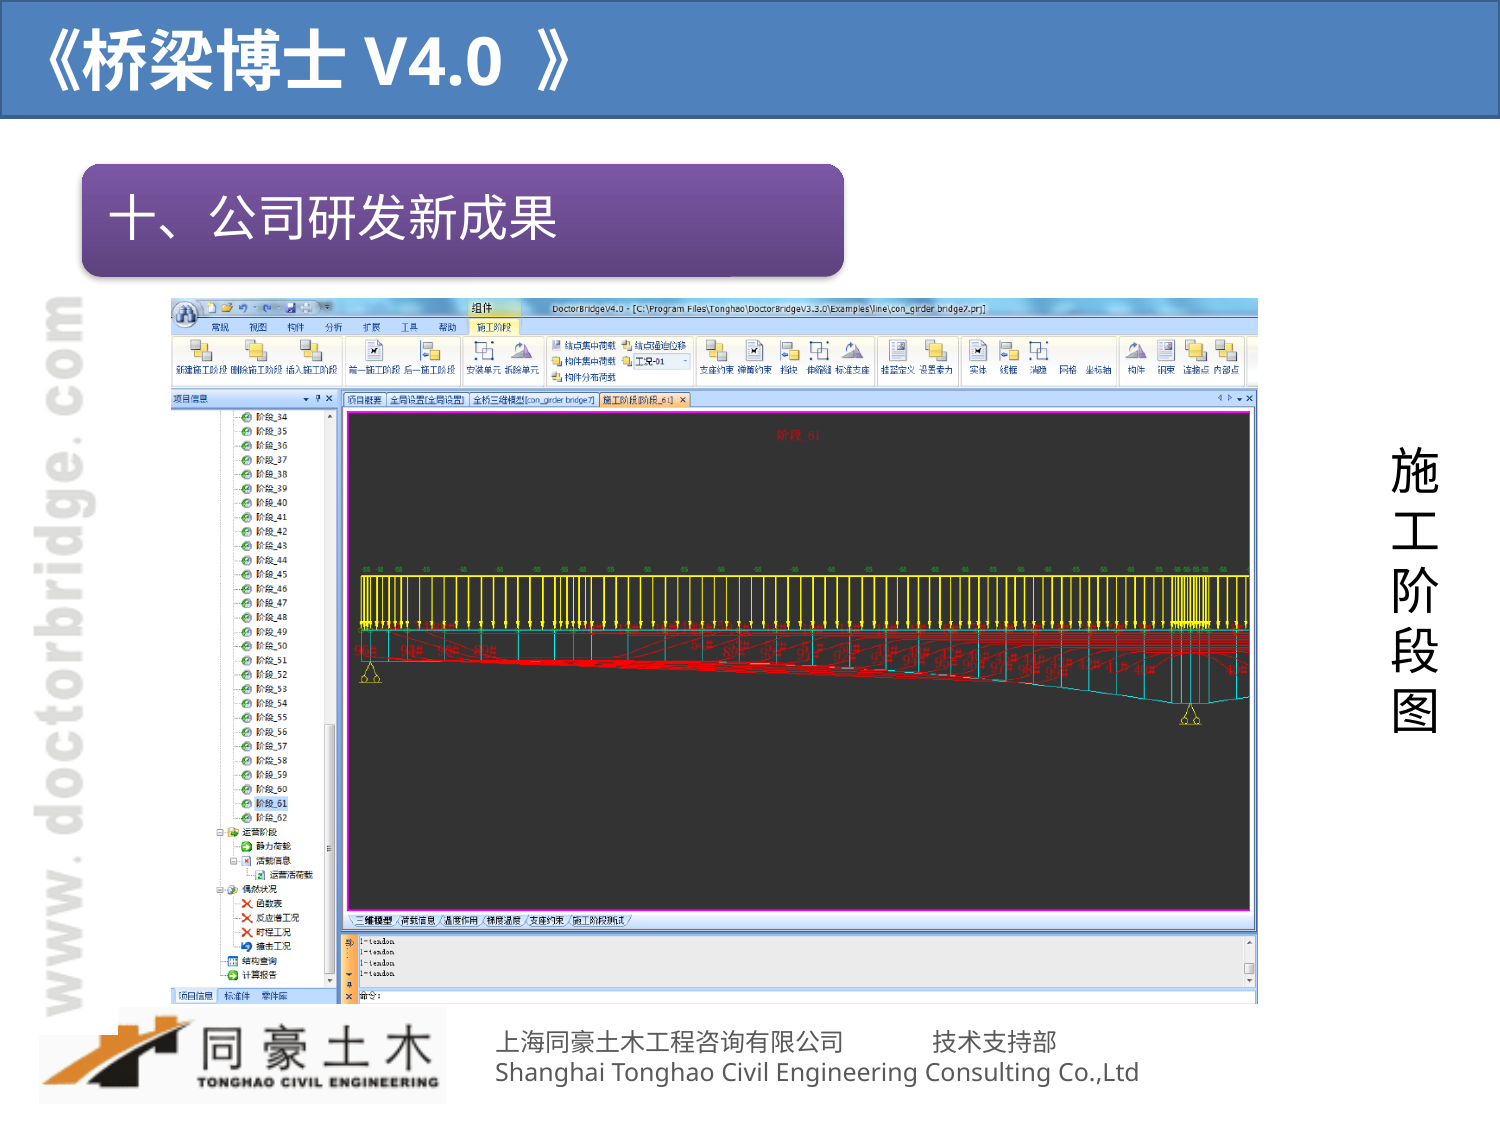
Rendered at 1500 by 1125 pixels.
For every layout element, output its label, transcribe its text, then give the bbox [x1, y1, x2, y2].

picture [170, 298, 1259, 1004]
text_box 上海同豪土木工程咨询有限公司 技术支持部 Shanghai Tonghao Civil Engineering Consulting Co.,Ltd [480, 1019, 1442, 1095]
text_box 《桥梁博士V4.0 》 [0, 0, 1500, 119]
picture [5, 290, 446, 1104]
text_box 施工阶段图 [1376, 432, 1471, 748]
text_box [81, 163, 844, 299]
